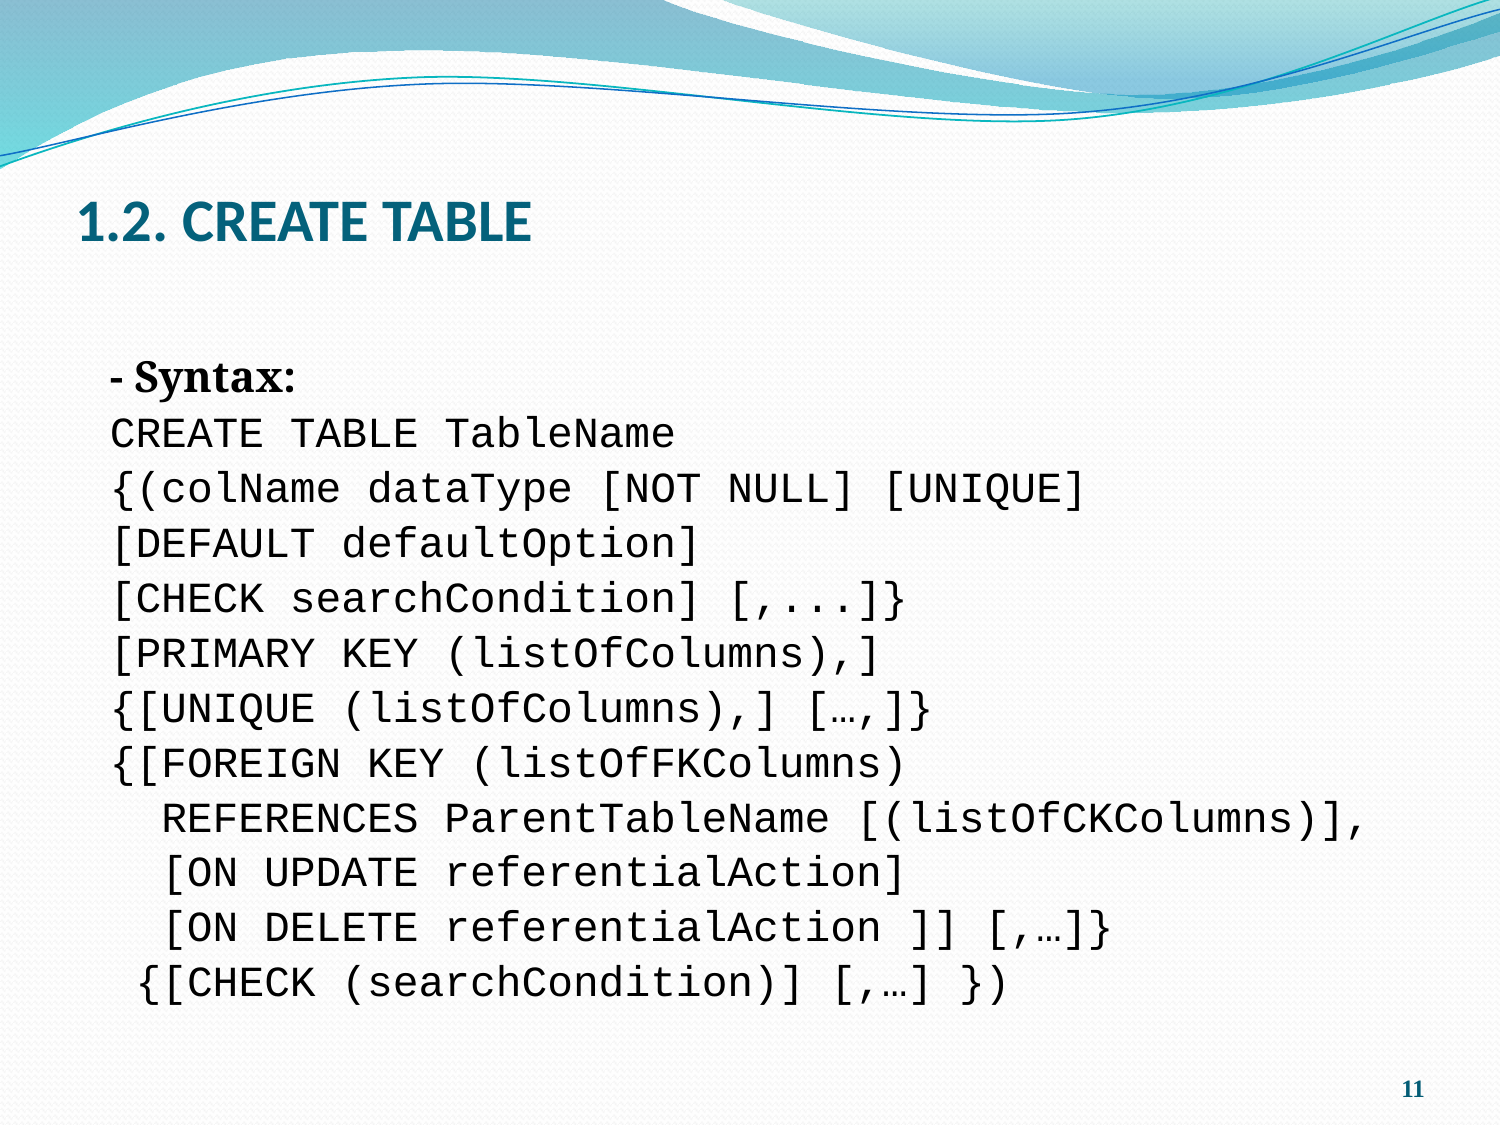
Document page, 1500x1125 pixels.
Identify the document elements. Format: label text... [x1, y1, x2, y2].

title 1.2. CREATE TABLE [75, 66, 1425, 254]
slide_number 11 [1299, 1042, 1425, 1103]
list - Syntax: CREATE TABLE TableName {(colName dataType [NOT NULL] [UNIQUE] [DEFAULT defaultOption] [CHECK searchCondition] [,...]} [PRIMARY KEY (listOfColumns),] {[UNIQUE (listOfColumns),] […,]} {[FOREIGN KEY (listOfFKColumns) REFERENCES ParentTableName [(listOfCKColumns)], [ON UPDATE referentialAction] [ON DELETE referentialAction ]] [,…]} {[CHECK (searchCondition)] [,…] }) [35, 348, 1438, 1024]
